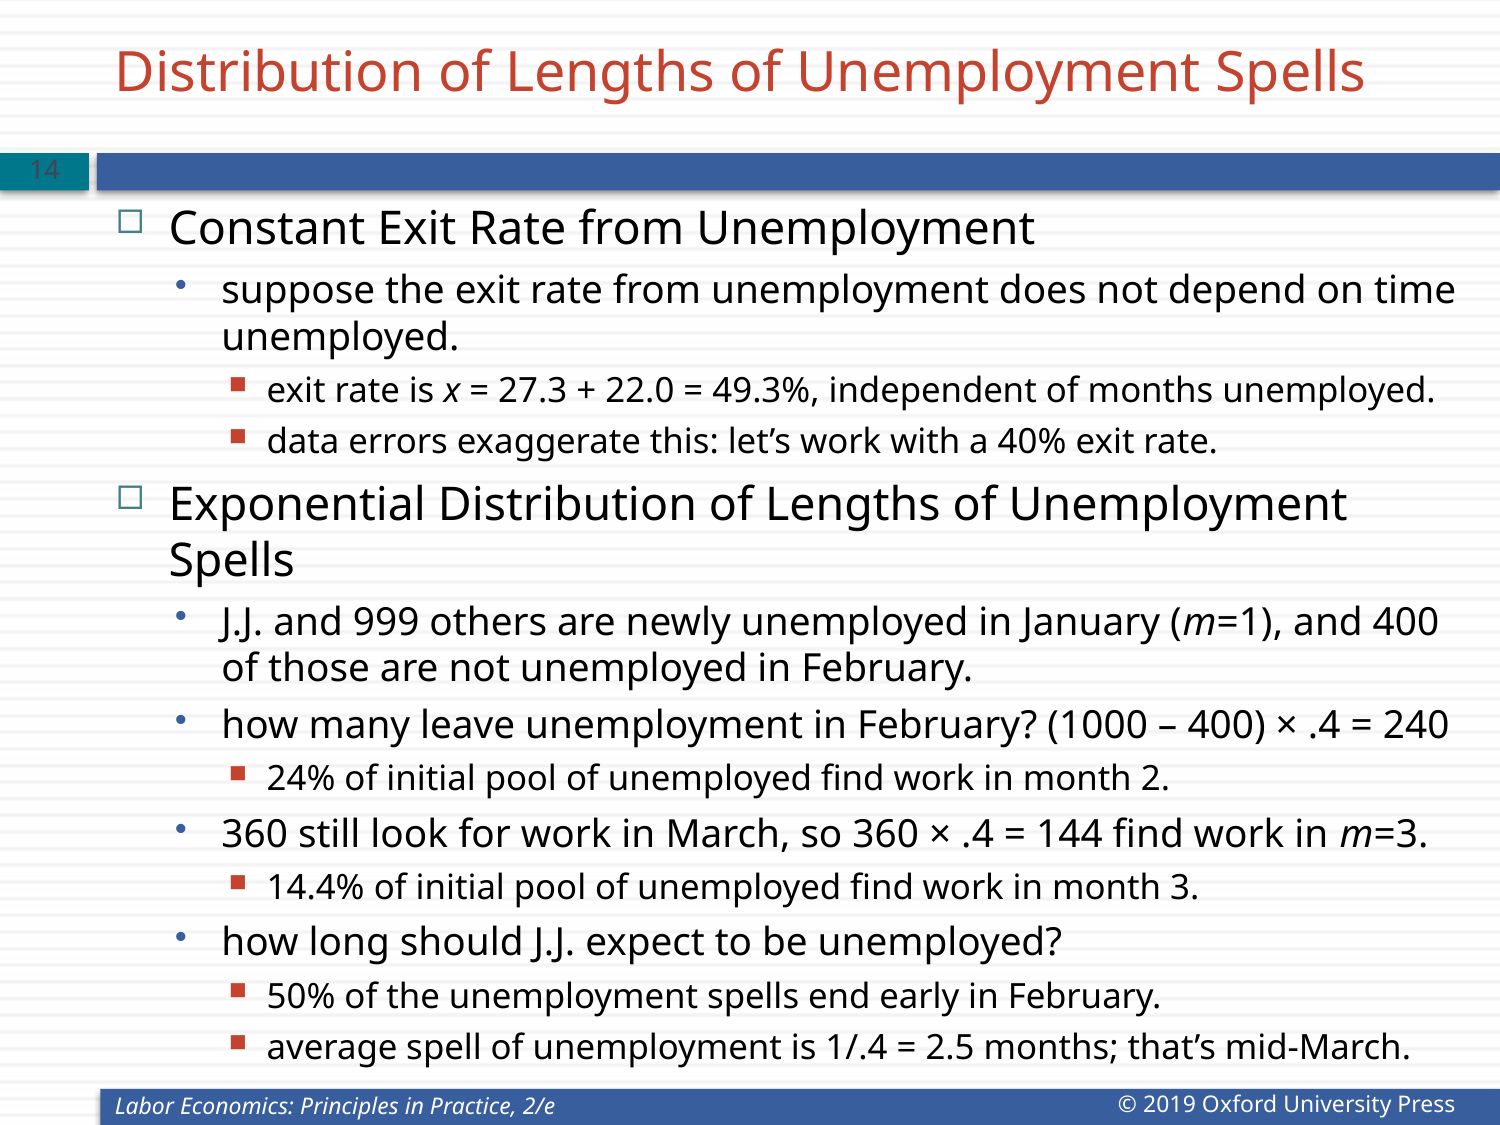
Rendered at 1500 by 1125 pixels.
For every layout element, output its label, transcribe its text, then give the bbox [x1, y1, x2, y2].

slide_number 13 [0, 153, 89, 191]
footer © 2019 Oxford University Press [825, 1090, 1471, 1125]
slide_number Labor Economics: Principles in Practice, 2/e [99, 1090, 745, 1125]
title Distribution of Lengths of Unemployment Spells [99, 1, 1472, 136]
list Constant Exit Rate from Unemployment suppose the exit rate from unemployment does not depend on time unemployed. exit rate is x = 27.3 + 22.0 = 49.3%, independent of months unemployed. data errors exaggerate this: let’s work with a 40% exit rate. Exponential Distribution of Lengths of Unemployment Spells J.J. and 999 others are newly unemployed in January (m=1), and 400 of those are not unemployed in February. how many leave unemployment in February? (1000 – 400) × .4 = 240 24% of initial pool of unemployed find work in month 2. 360 still look for work in March, so 360 × .4 = 144 find work in m=3. 14.4% of initial pool of unemployed find work in month 3. how long should J.J. expect to be unemployed? 50% of the unemployment spells end early in February. average spell of unemployment is 1/.4 = 2.5 months; that’s mid-March. [101, 190, 1473, 1084]
